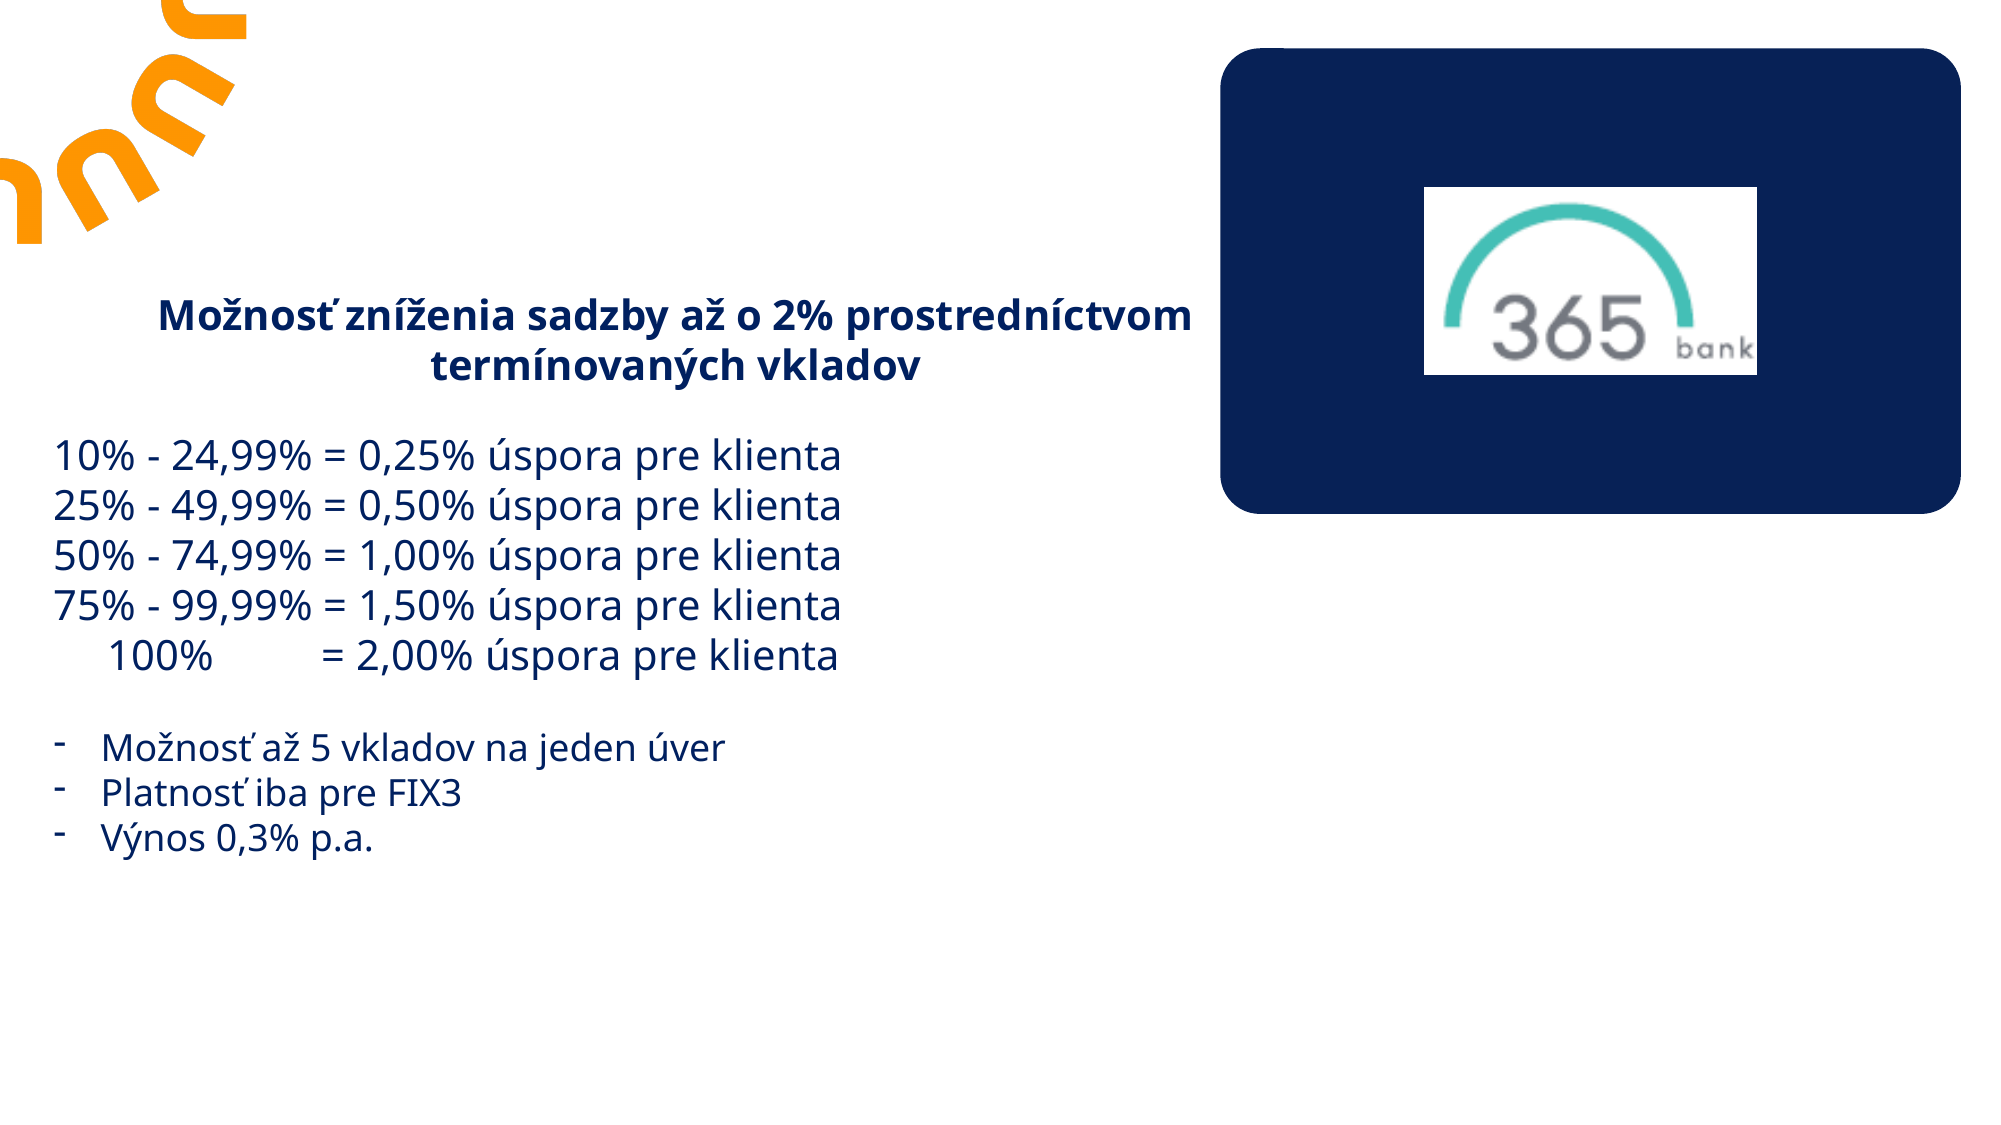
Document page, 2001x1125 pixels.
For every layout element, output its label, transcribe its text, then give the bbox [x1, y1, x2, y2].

text_box Možnosť zníženia sadzby až o 2% prostredníctvom termínovaných vkladov 10% - 24,99% = 0,25% úspora pre klienta 25% - 49,99% = 0,50% úspora pre klienta 50% - 74,99% = 1,00% úspora pre klienta 75% - 99,99% = 1,50% úspora pre klienta 100% = 2,00% úspora pre klienta Možnosť až 5 vkladov na jeden úver Platnosť iba pre FIX3 Výnos 0,3% p.a. [38, 281, 1313, 866]
text_box [0, 0, 247, 245]
text_box [1219, 47, 1962, 515]
picture [1424, 187, 1757, 375]
